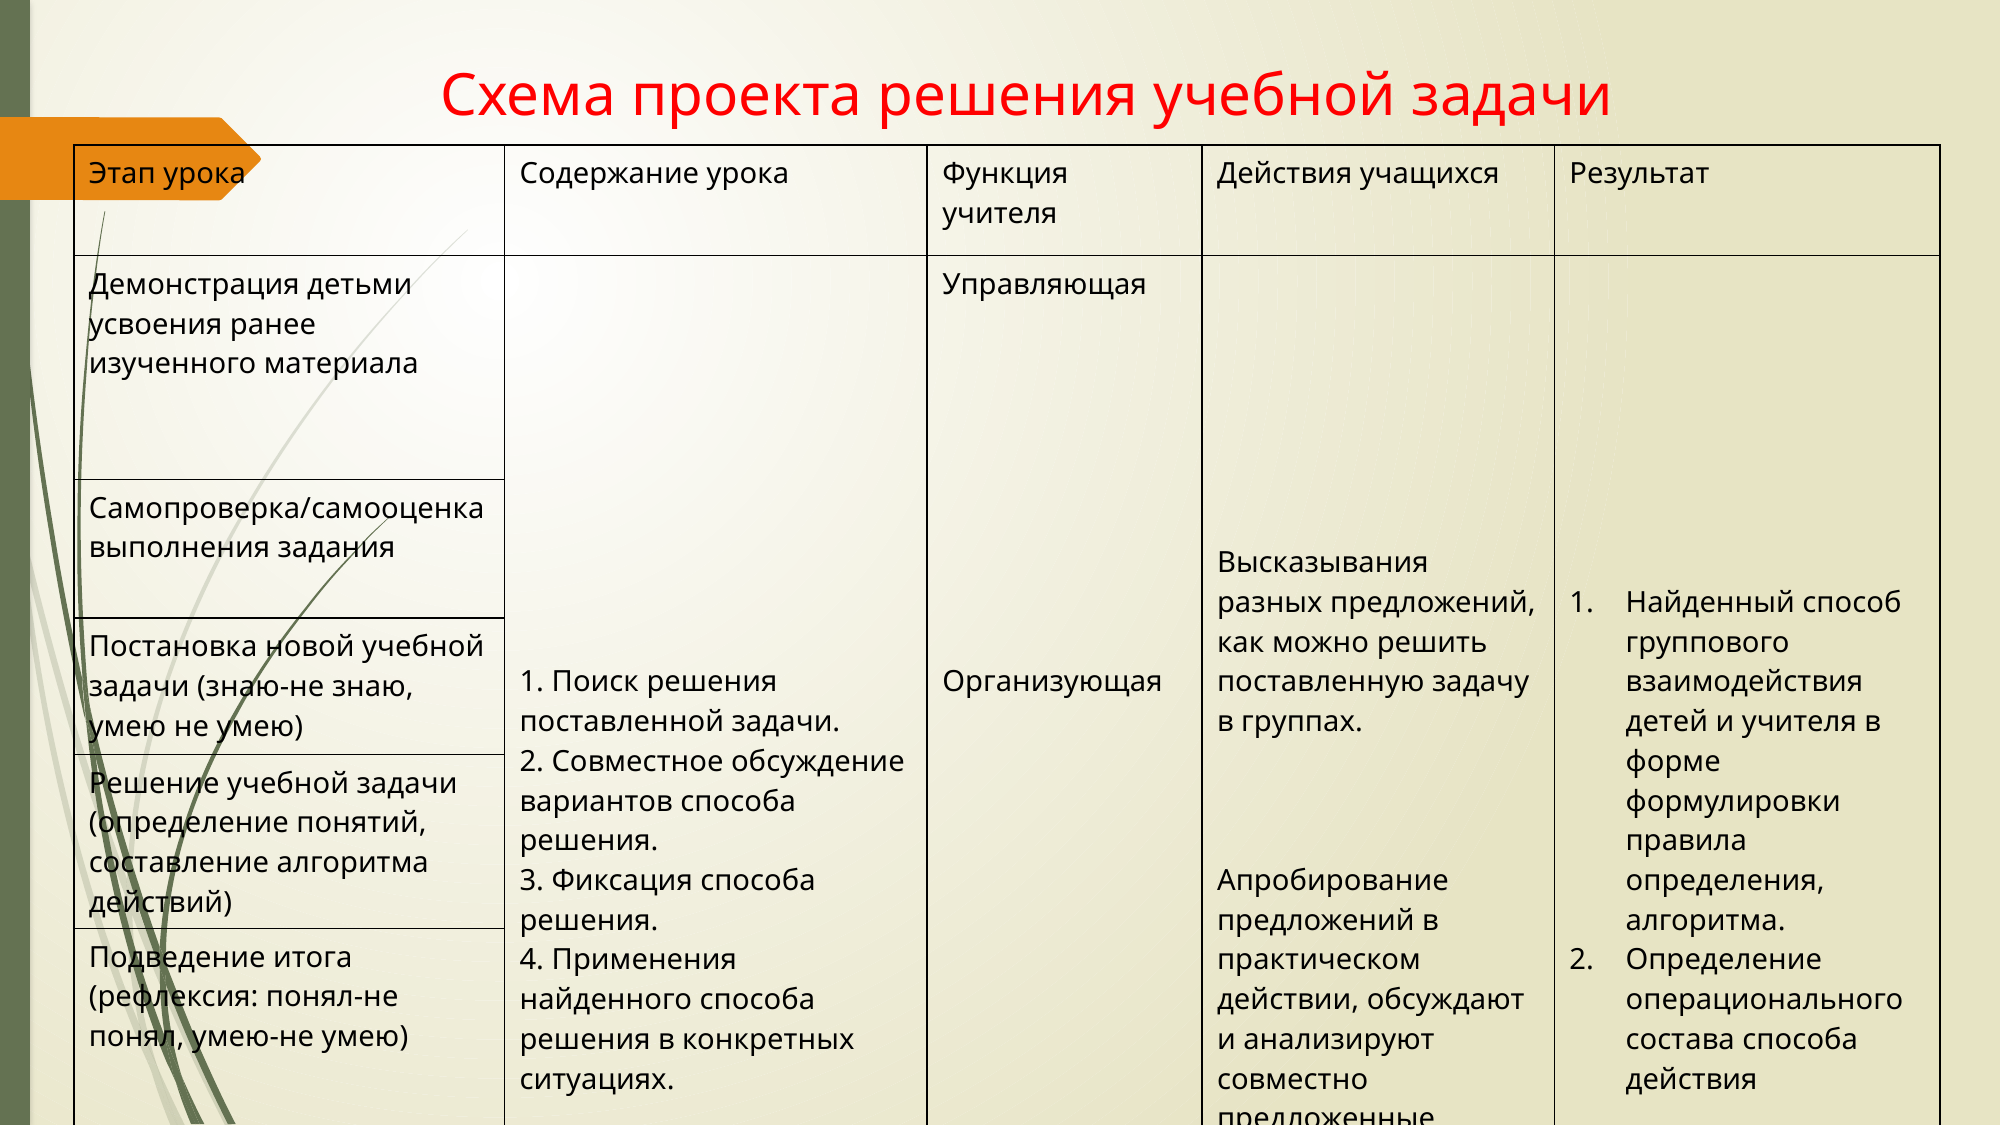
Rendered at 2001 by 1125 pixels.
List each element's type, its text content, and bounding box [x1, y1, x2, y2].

table_header Результат [1555, 146, 1939, 255]
table_header Действия учащихся [1203, 146, 1554, 255]
table_cell Постановка новой учебной задачи (знаю-не знаю, умею не умею) [75, 619, 504, 754]
table_cell Управляющая Организующая [928, 256, 1201, 1125]
table_header Этап урока [75, 146, 504, 255]
table_cell 1. Поиск решения поставленной задачи. 2. Совместное обсуждение вариантов способа решения. 3. Фиксация способа решения. 4. Применения найденного способа решения в конкретных ситуациях. [505, 256, 926, 1125]
table_cell Найденный способ группового взаимодействия детей и учителя в форме формулировки правила определения, алгоритма. Определение операционального состава способа действия [1555, 256, 1939, 1125]
table_cell Самопроверка/самооценка выполнения задания [75, 480, 504, 617]
table_cell Высказывания разных предложений, как можно решить поставленную задачу в группах. Апробирование предложений в практическом действии, обсуждают и анализируют совместно предложенные способы [1203, 256, 1554, 1125]
table_header Функция учителя [928, 146, 1201, 255]
table_cell Подведение итога (рефлексия: понял-не понял, умею-не умею) [75, 929, 504, 1125]
table_header Содержание урока [505, 146, 926, 255]
title Схема проекта решения учебной задачи [425, 50, 1846, 144]
table_cell Демонстрация детьми усвоения ранее изученного материала [75, 256, 504, 479]
table_cell Решение учебной задачи (определение понятий, составление алгоритма действий) [75, 755, 504, 928]
